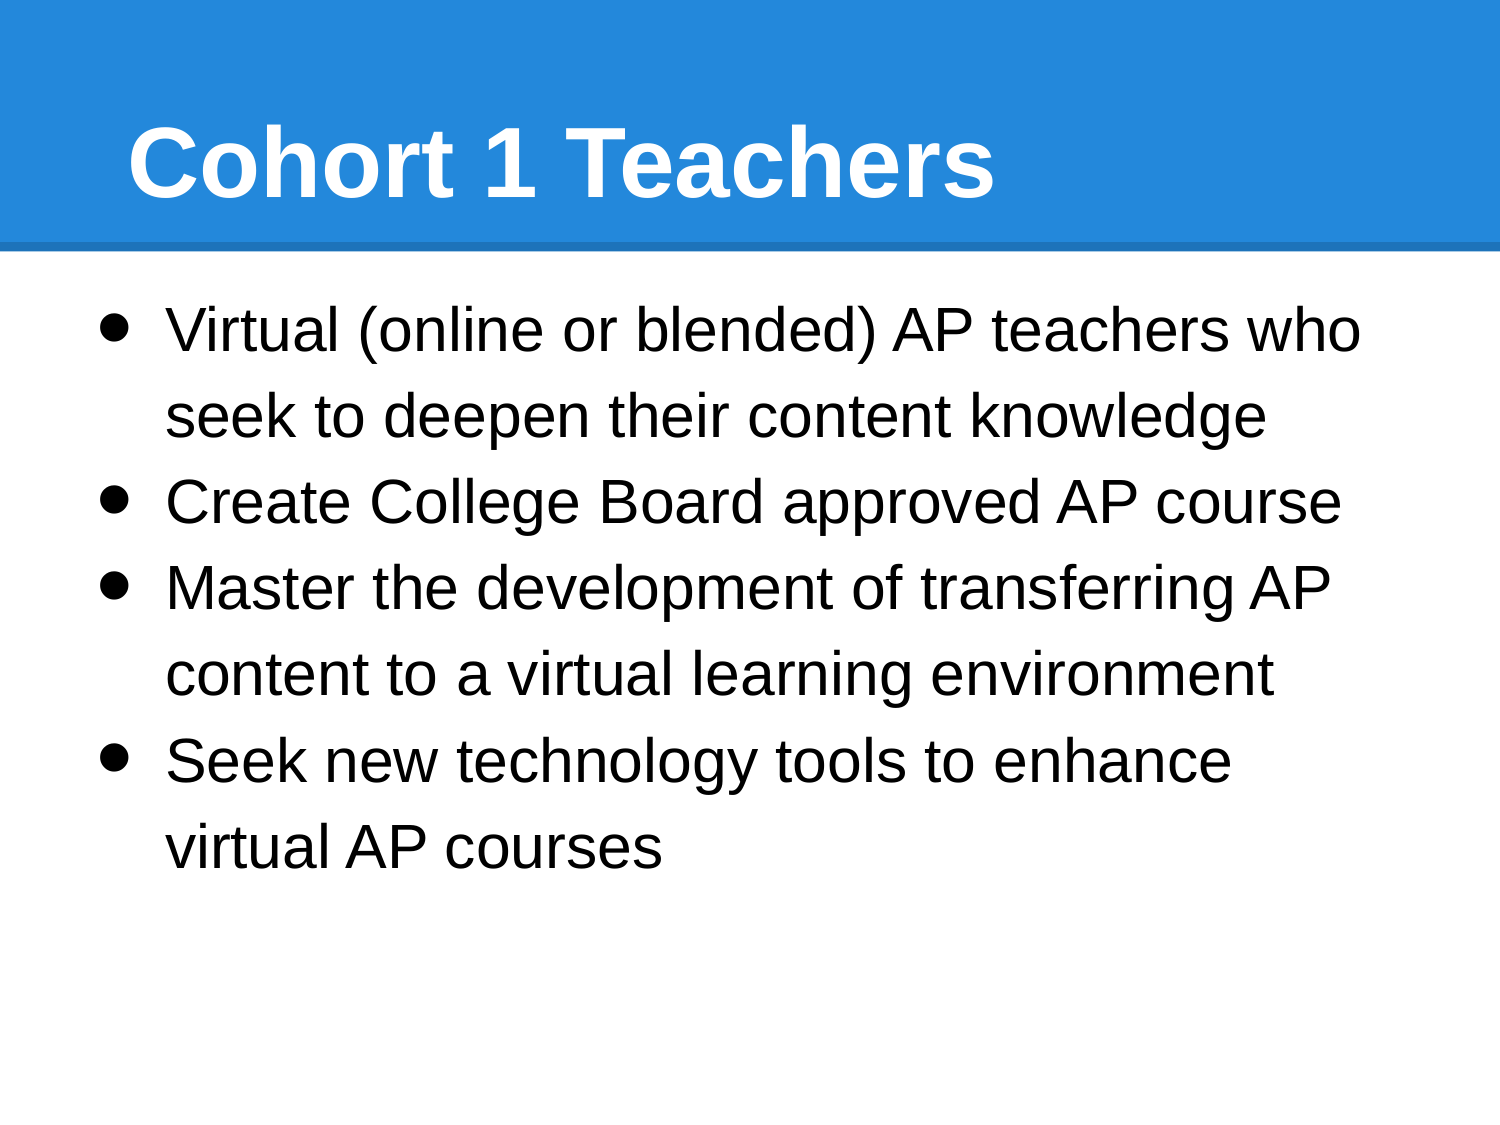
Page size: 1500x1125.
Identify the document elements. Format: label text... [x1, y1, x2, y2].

title Cohort 1 Teachers [75, 45, 1425, 233]
list Virtual (online or blended) AP teachers who seek to deepen their content knowledge Create College Board approved AP course Master the development of transferring AP content to a virtual learning environment Seek new technology tools to enhance virtual AP courses [75, 262, 1425, 1078]
